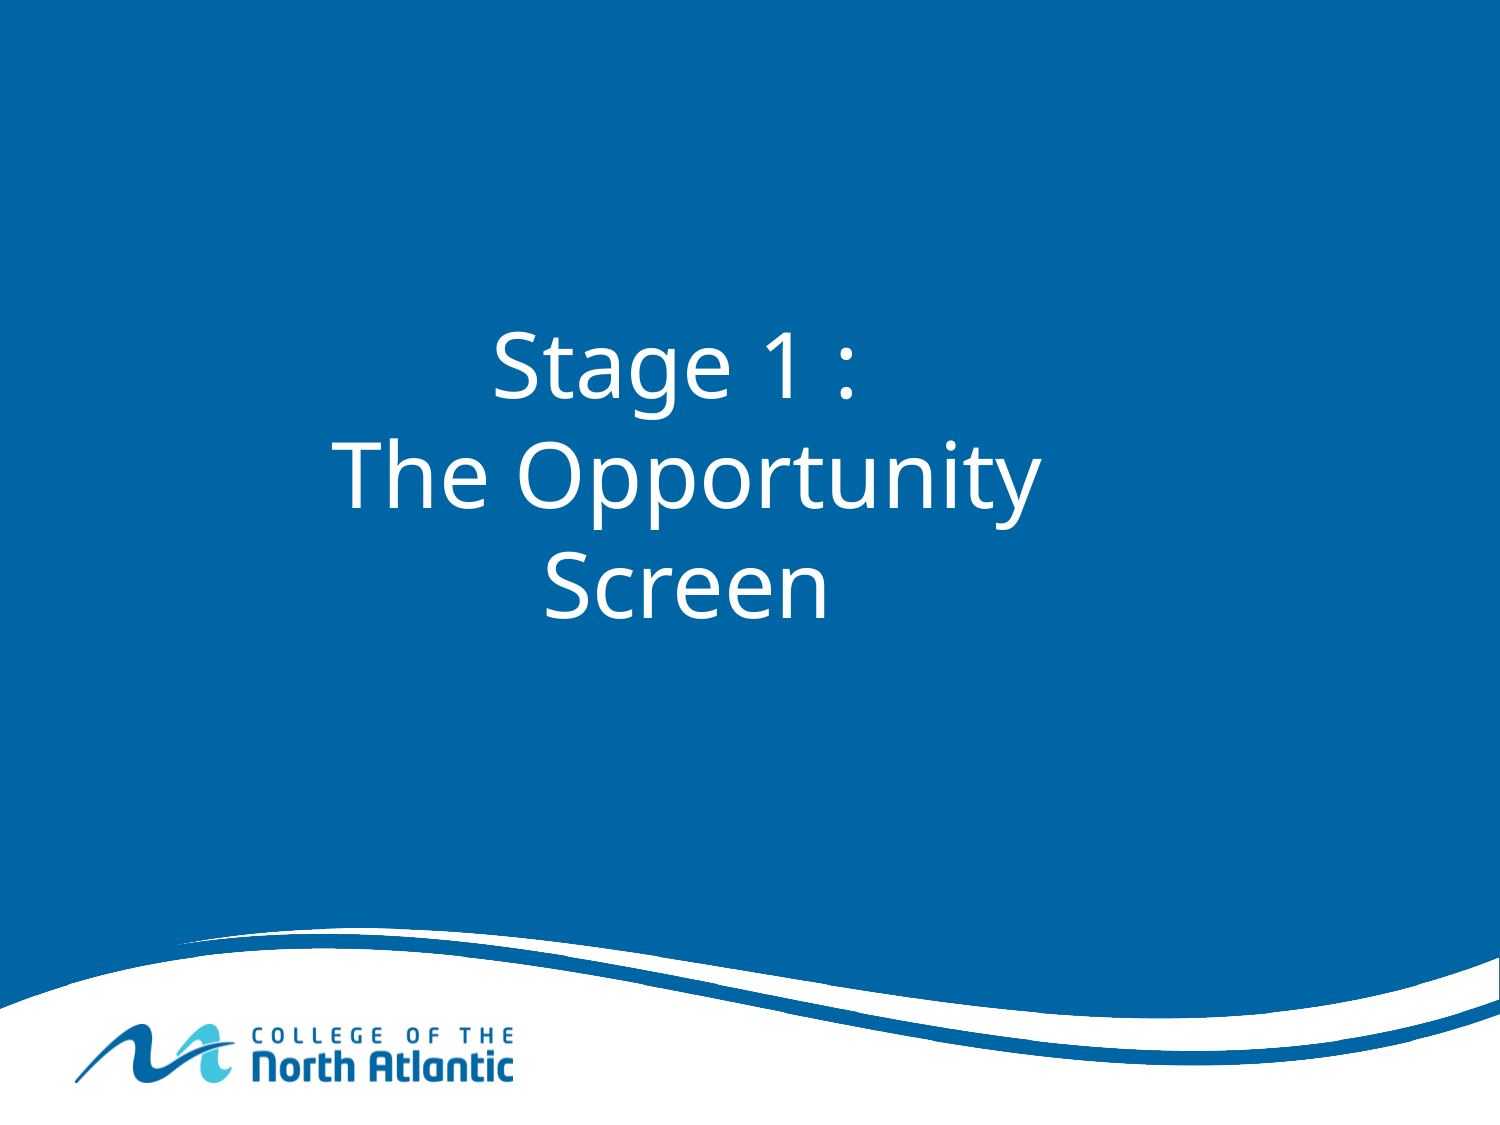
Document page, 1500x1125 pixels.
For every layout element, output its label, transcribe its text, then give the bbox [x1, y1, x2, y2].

picture [0, 928, 1500, 1125]
text_box Stage 1 : The Opportunity Screen [249, 299, 1125, 645]
